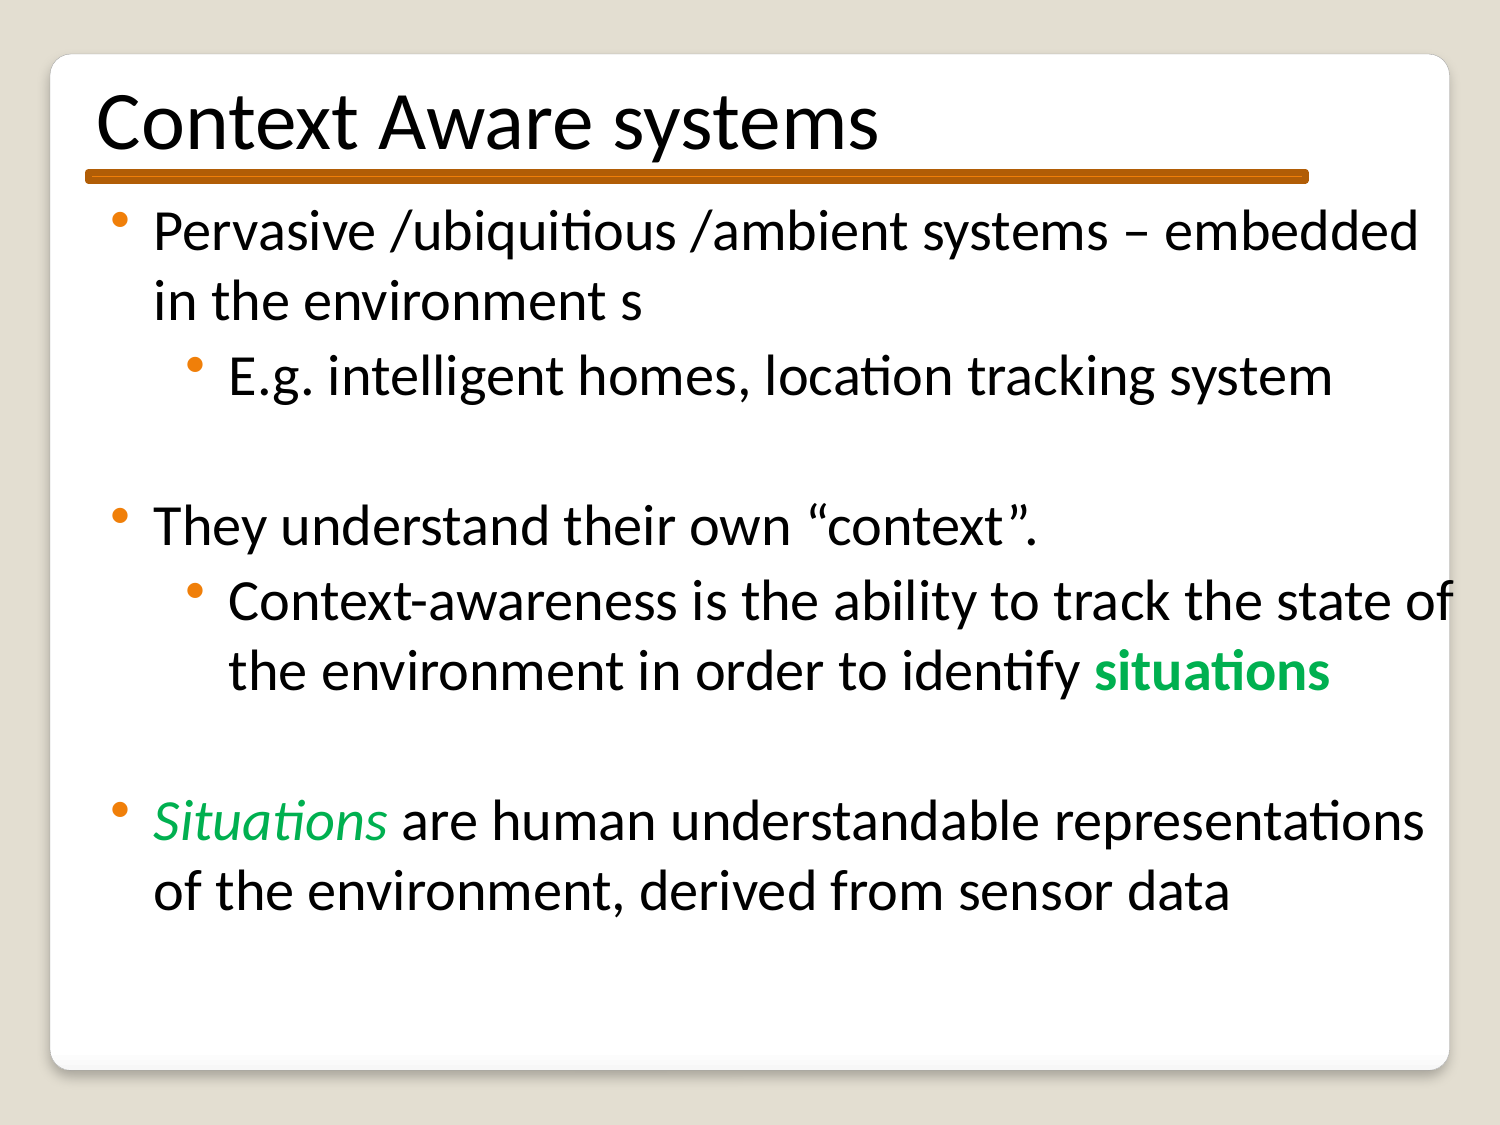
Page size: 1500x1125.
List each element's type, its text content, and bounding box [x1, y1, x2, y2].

text_box [70, 827, 1442, 914]
text_box [85, 169, 1309, 184]
text_box Pervasive /ubiquitious /ambient systems – embedded in the environment s E.g. intelligent homes, location tracking system They understand their own “context”. Context-awareness is the ability to track the state of the environment in order to identify situations Situations are human understandable representations of the environment, derived from sensor data [95, 184, 1471, 823]
text_box Context Aware systems [82, 58, 1454, 274]
